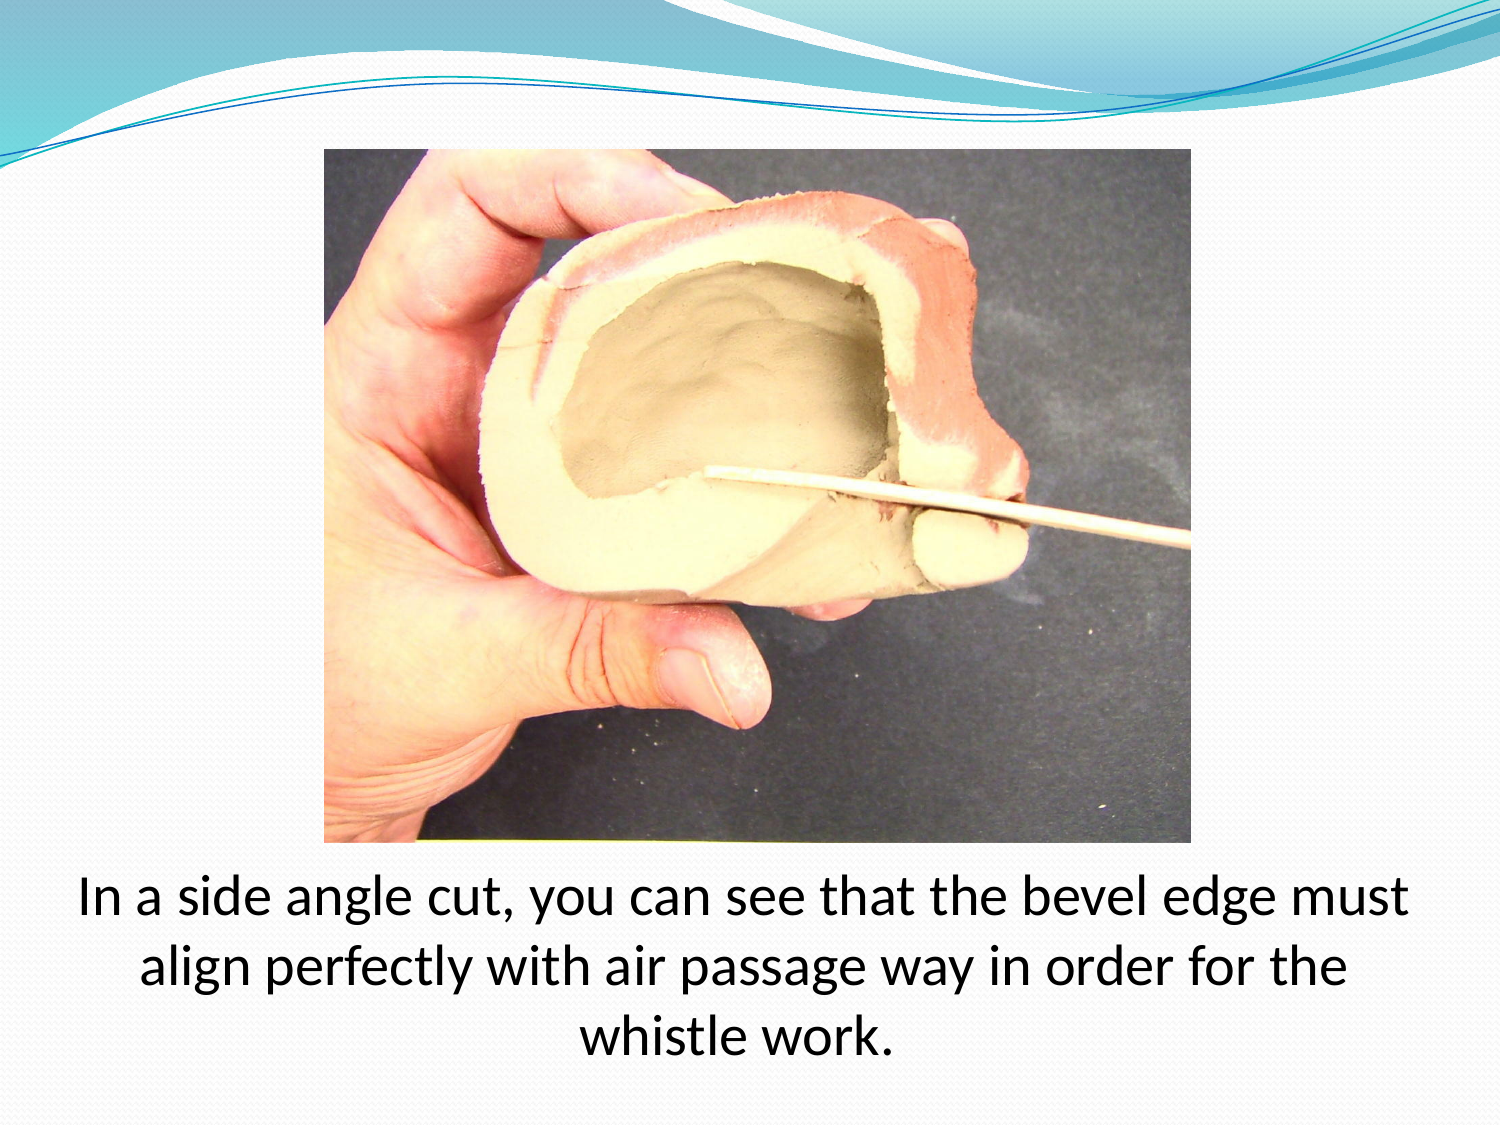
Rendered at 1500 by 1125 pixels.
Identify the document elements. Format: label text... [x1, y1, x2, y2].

text_box In a side angle cut, you can see that the bevel edge must align perfectly with air passage way in order for the whistle work. [50, 849, 1438, 1075]
picture [324, 149, 1191, 843]
